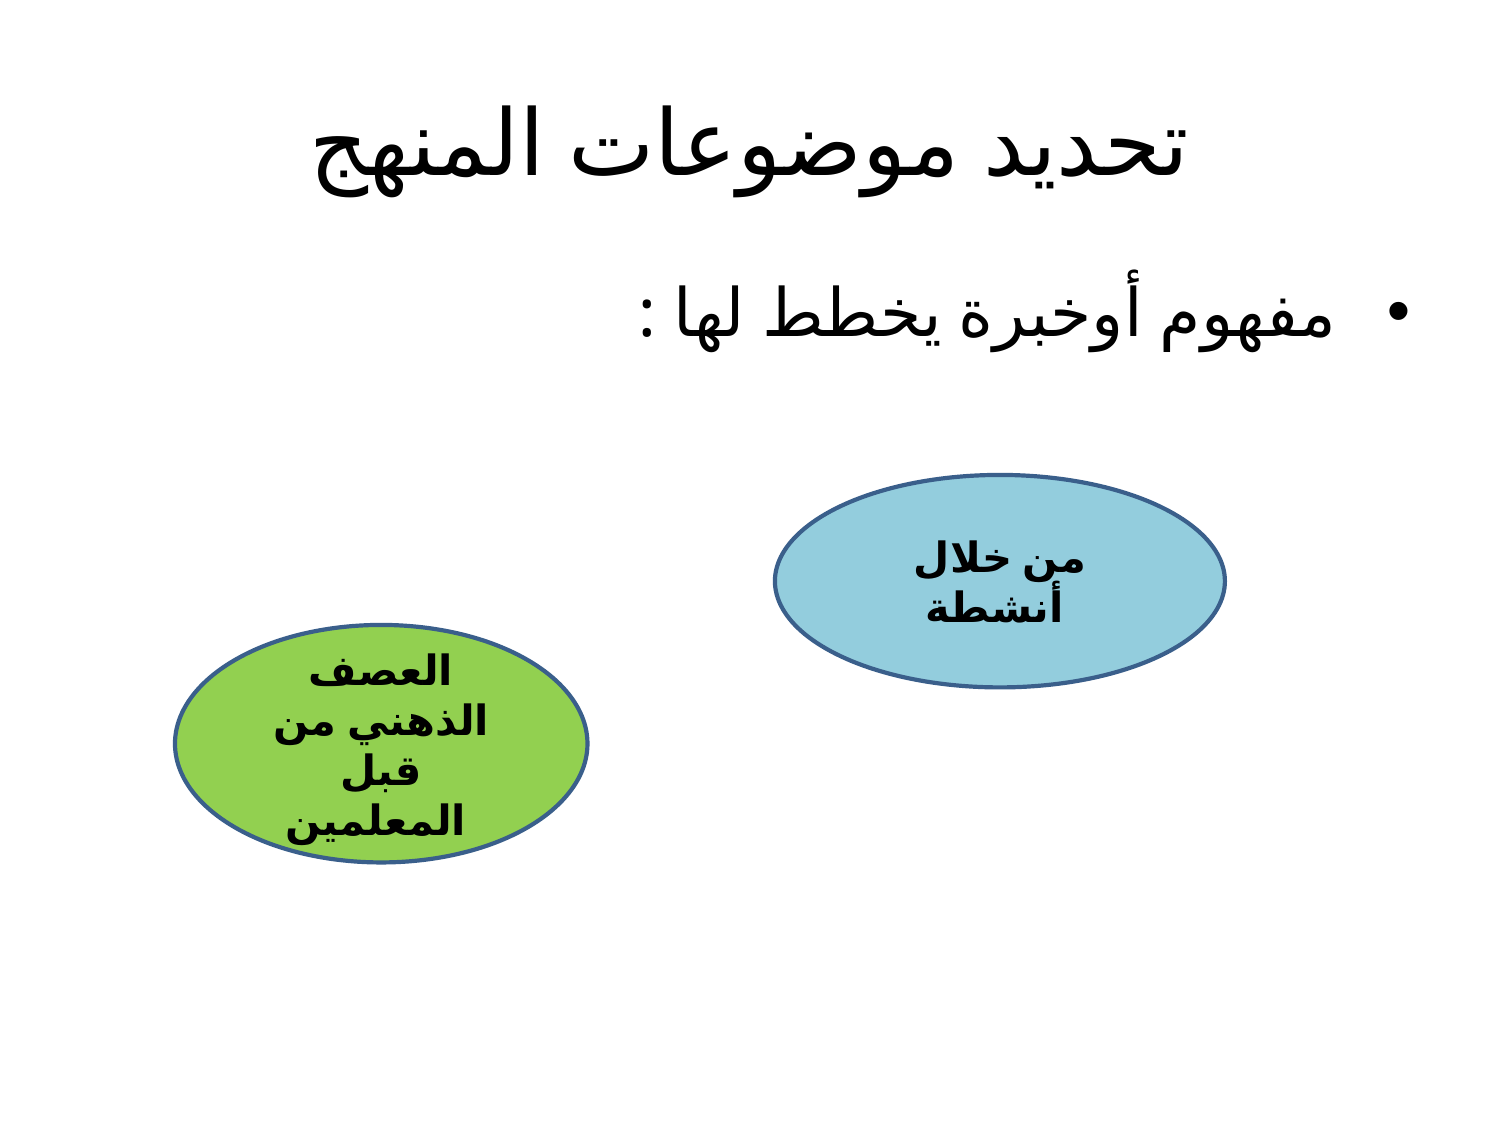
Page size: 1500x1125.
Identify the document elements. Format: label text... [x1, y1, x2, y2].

list مفهوم أوخبرة يخطط لها : [75, 262, 1425, 1005]
text_box العصف الذهني من قبل المعلمين [172, 622, 590, 865]
title تحديد موضوعات المنهج [75, 45, 1425, 233]
text_box من خلال أنشطة [772, 472, 1228, 690]
